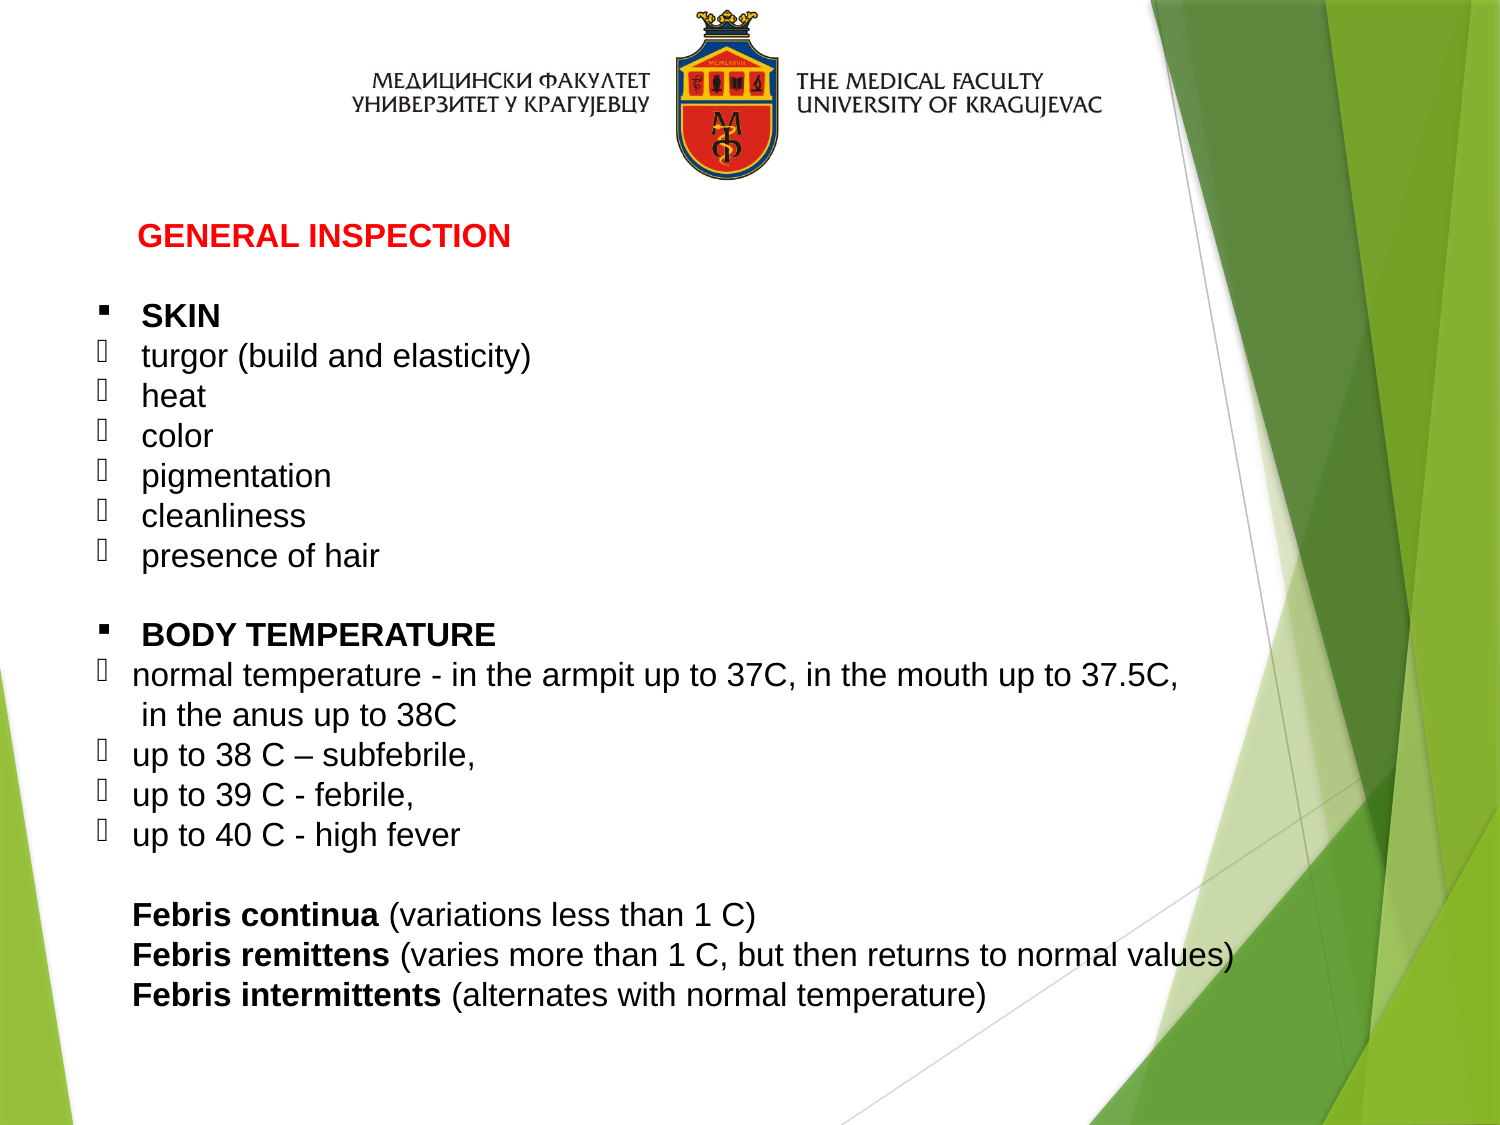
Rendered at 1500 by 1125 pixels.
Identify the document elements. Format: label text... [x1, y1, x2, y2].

text_box GENERAL INSPECTION SKIN turgor (build and elasticity) heat color pigmentation cleanliness presence of hair BODY TEMPERATURE normal temperature - in the armpit up to 37C, in the mouth up to 37.5C, in the anus up to 38C up to 38 C – subfebrile, up to 39 C - febrile, up to 40 C - high fever Febris continua (variations less than 1 C) Febris remittens (varies more than 1 C, but then returns to normal values) Febris intermittents (alternates with normal temperature) [29, 137, 1473, 1051]
picture [328, 0, 1125, 137]
